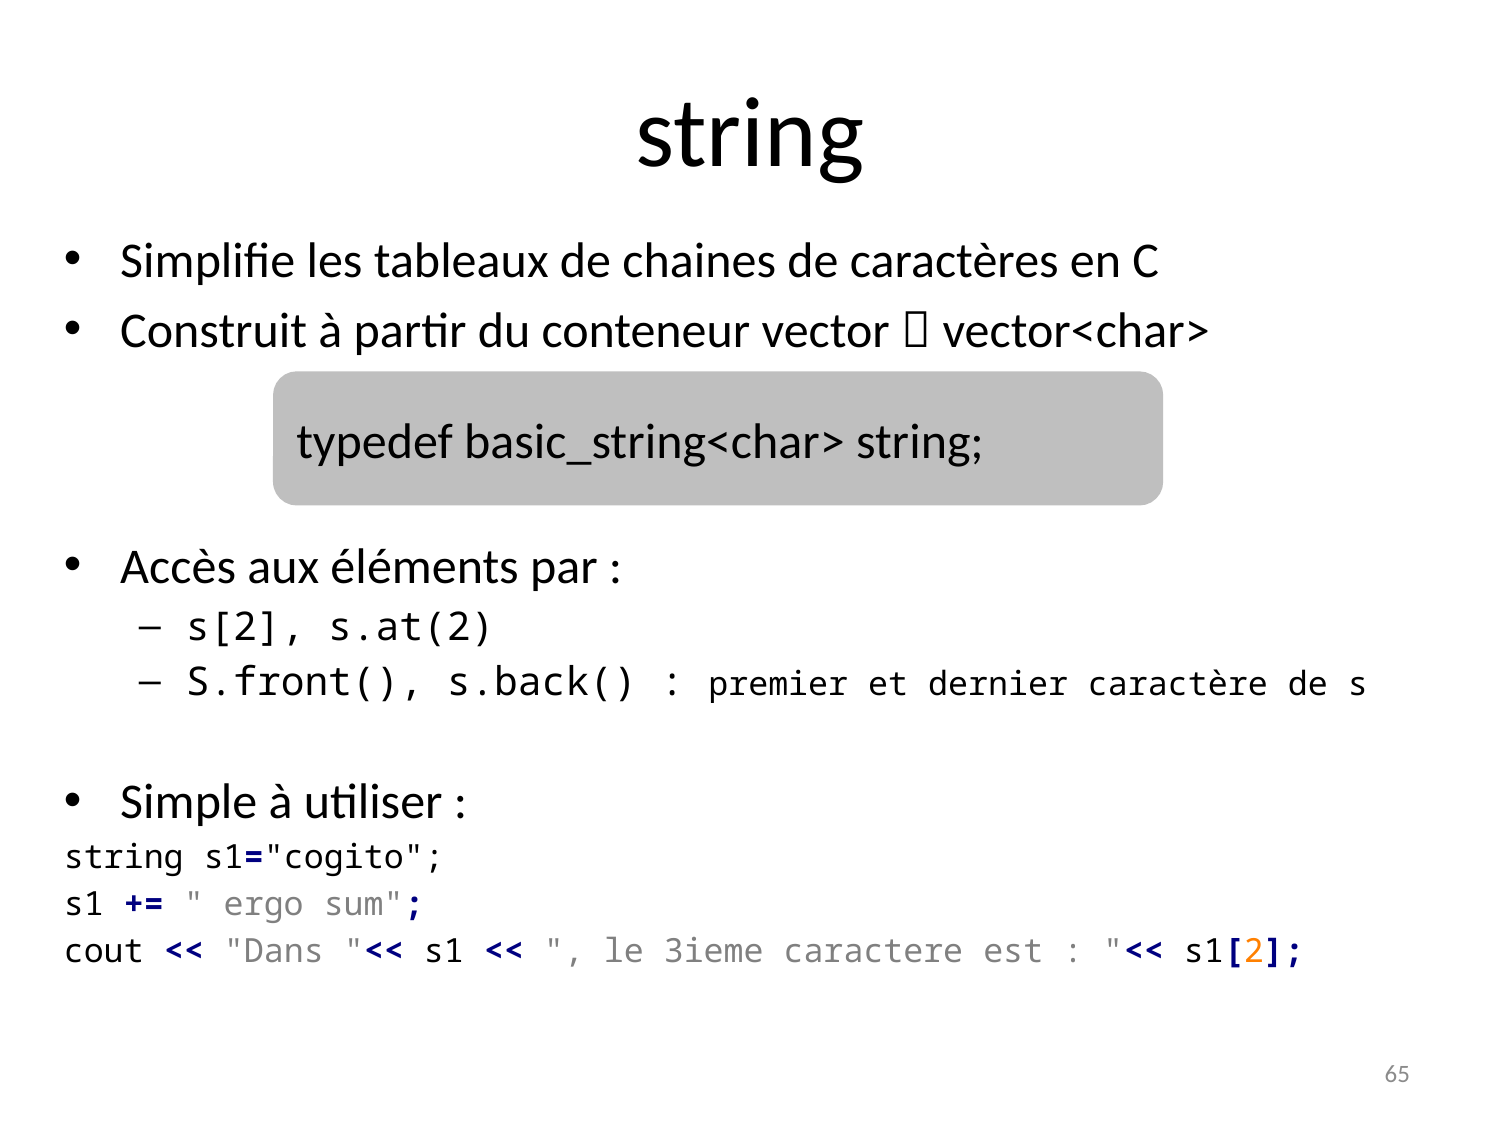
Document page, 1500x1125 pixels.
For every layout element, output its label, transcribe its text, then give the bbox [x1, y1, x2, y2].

title string [75, 45, 1425, 209]
list Simplifie les tableaux de chaines de caractères en C Construit à partir du conteneur vector  vector<char> Accès aux éléments par : s[2], s.at(2) S.front(), s.back() : premier et dernier caractère de s Simple à utiliser : string s1="cogito"; s1 += " ergo sum"; cout << "Dans "<< s1 << ", le 3ieme caractere est : "<< s1[2]; [49, 219, 1445, 1071]
text_box typedef basic_string<char> string; [272, 371, 1164, 506]
slide_number 65 [1074, 1042, 1425, 1103]
